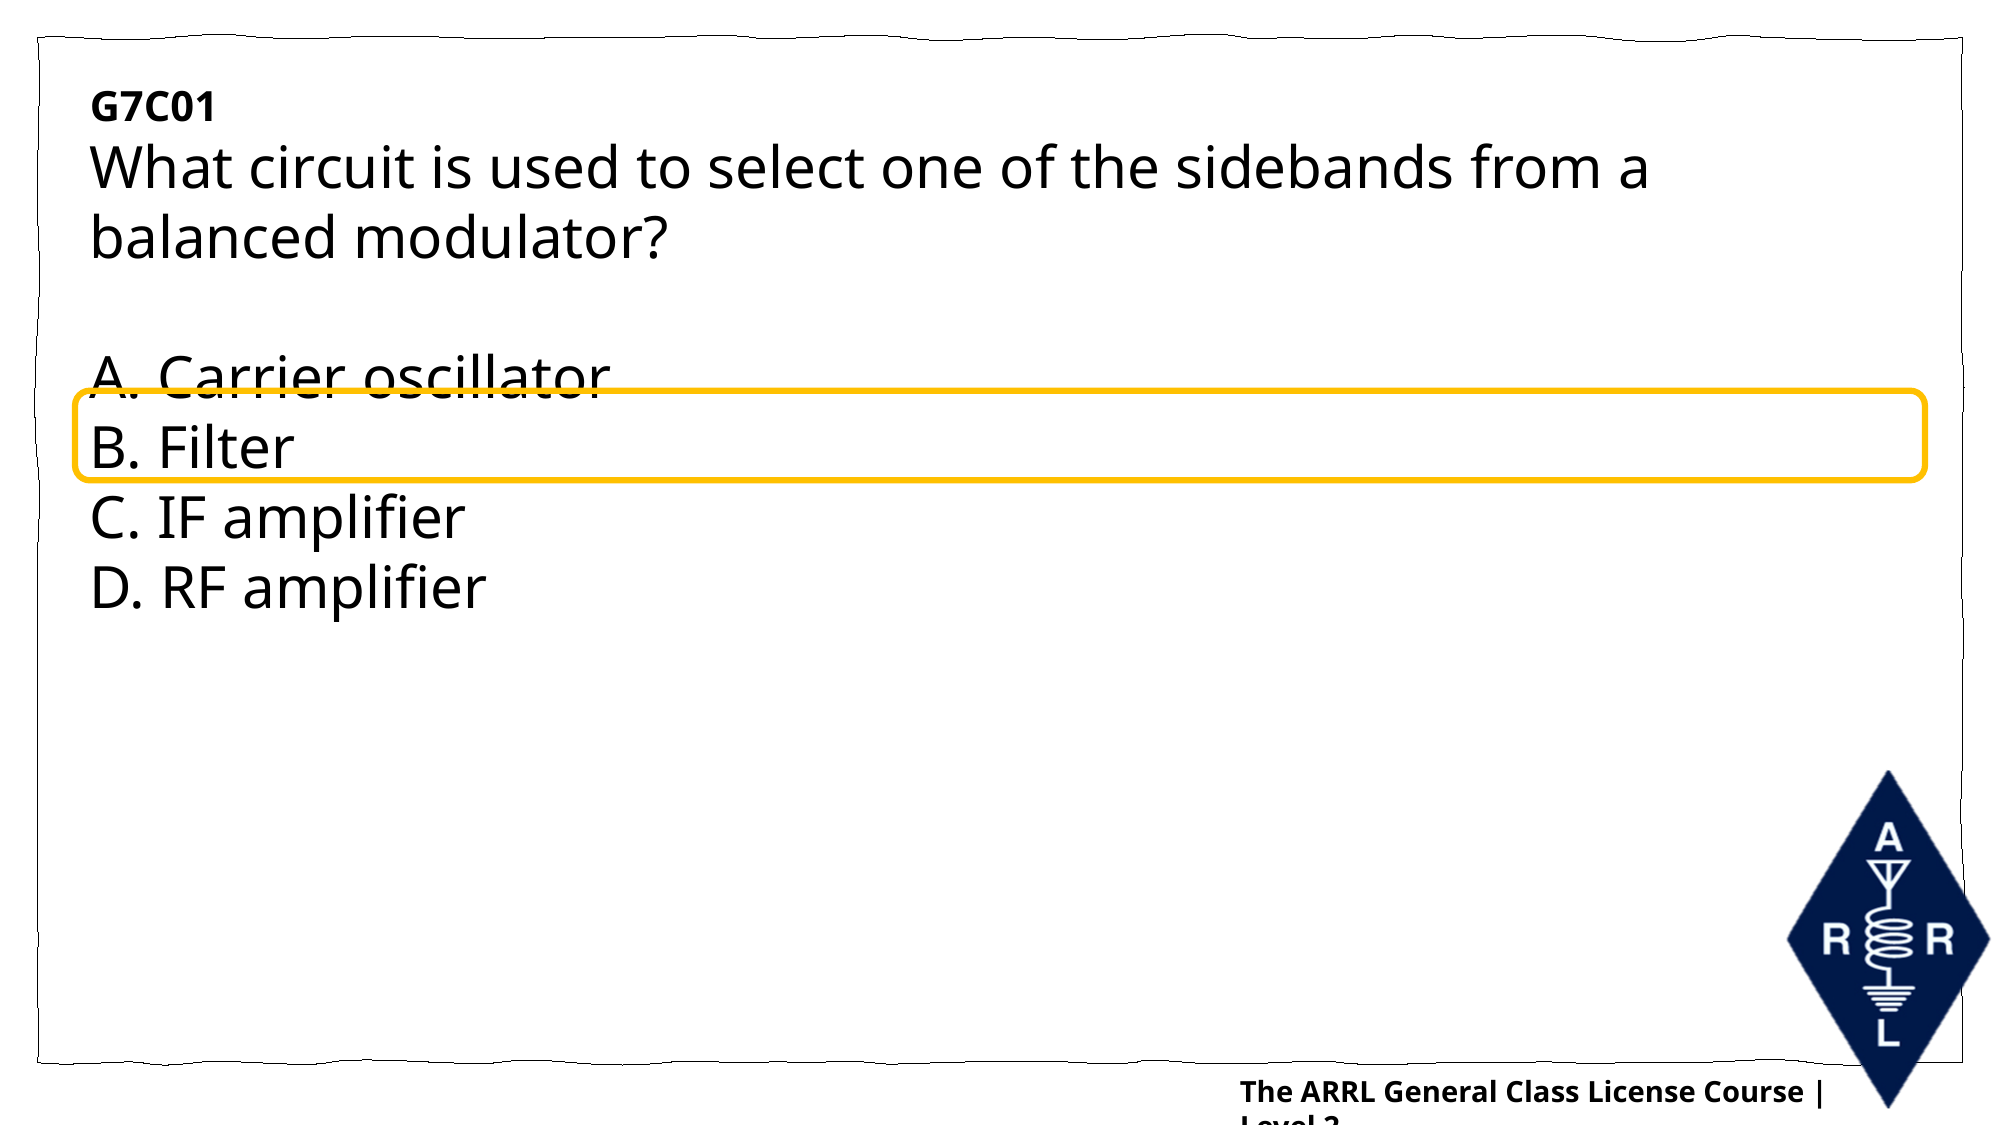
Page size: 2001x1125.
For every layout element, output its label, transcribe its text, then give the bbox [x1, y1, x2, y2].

picture [1773, 752, 1999, 1125]
text_box G7C01 What circuit is used to select one of the sidebands from a balanced modulator? A. Carrier oscillator B. Filter C. IF amplifier D. RF amplifier [75, 72, 1850, 397]
text_box G7C01 What circuit is used to select one of the sidebands from a balanced modulator? A. Carrier oscillator B. Filter C. IF amplifier D. RF amplifier [75, 474, 1850, 628]
text_box [73, 389, 1927, 482]
